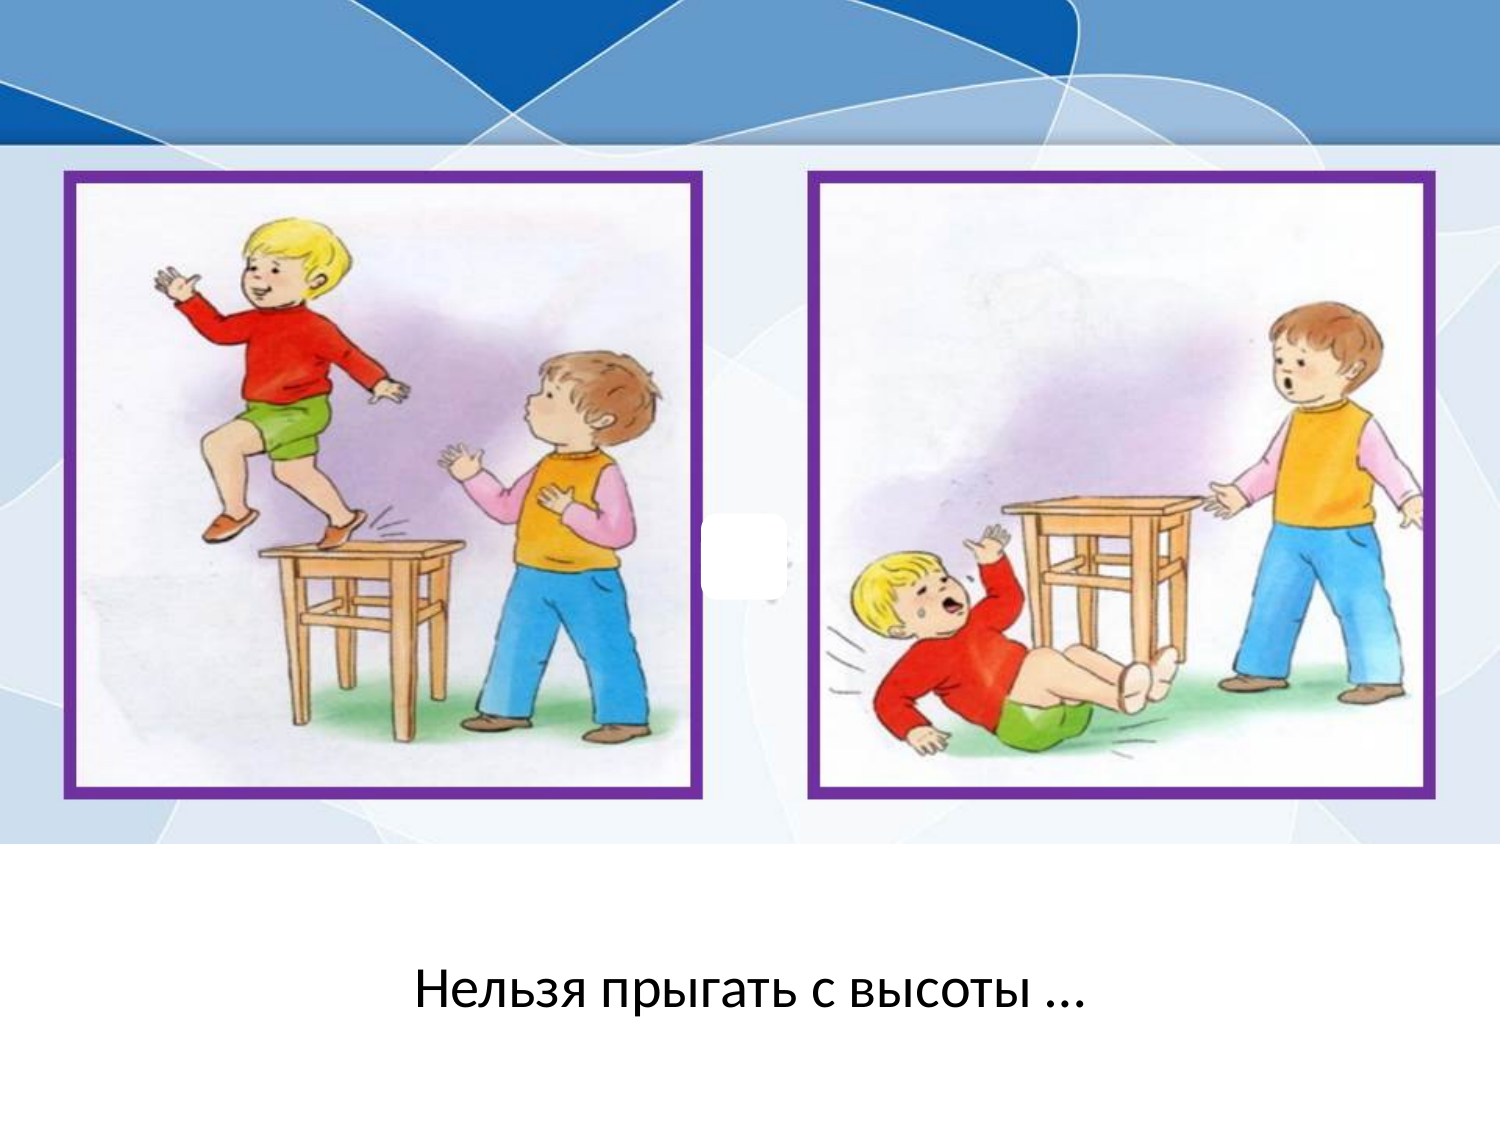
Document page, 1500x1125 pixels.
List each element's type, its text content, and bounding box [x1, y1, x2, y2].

picture [0, 0, 1500, 844]
title Нельзя прыгать с высоты … [75, 878, 1425, 1090]
